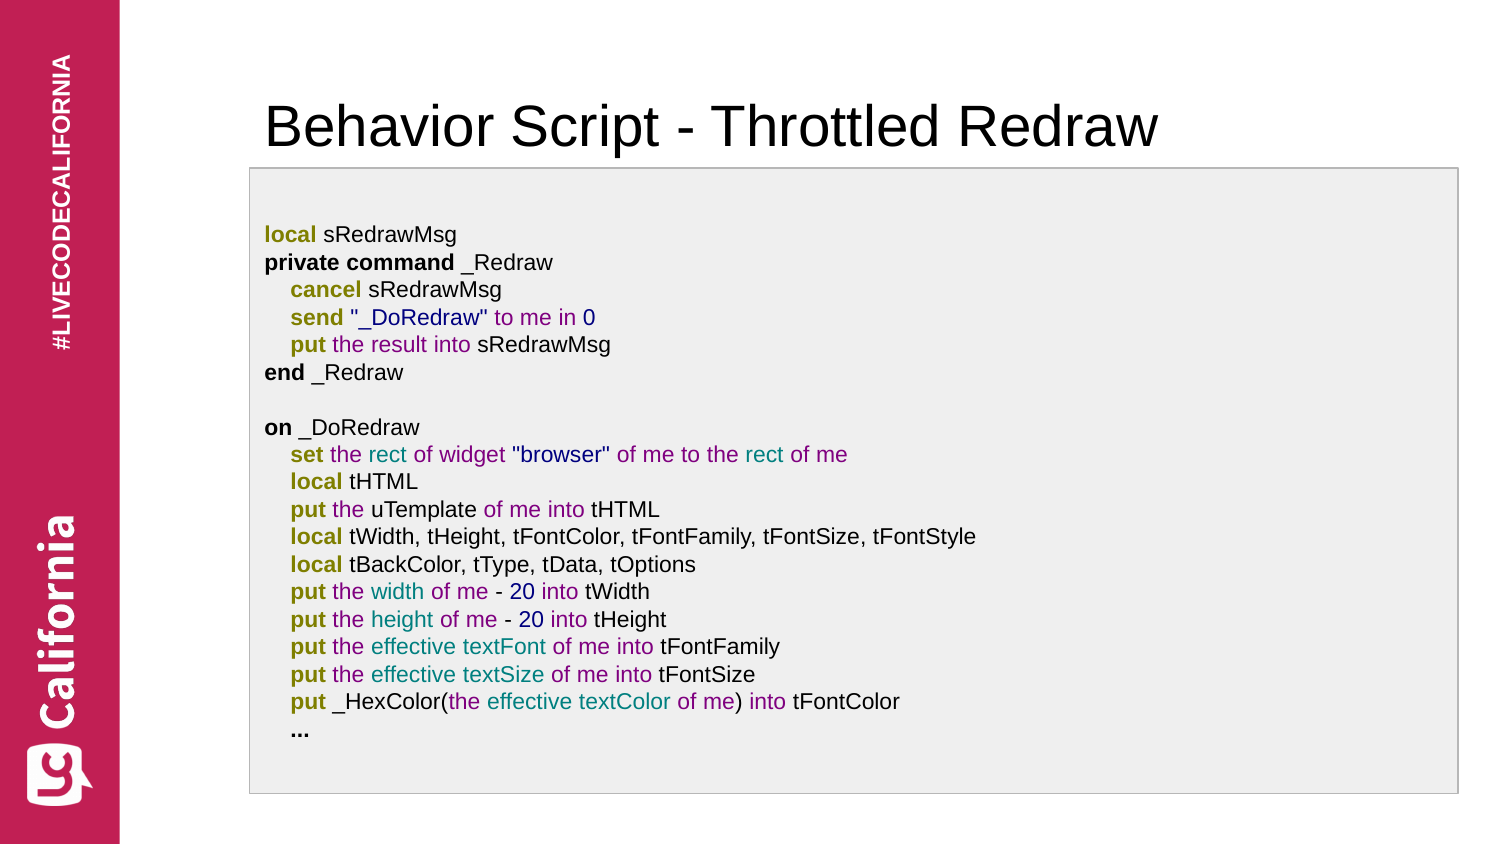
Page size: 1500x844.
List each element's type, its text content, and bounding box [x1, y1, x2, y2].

picture [0, 0, 120, 844]
title Behavior Script - Throttled Redraw [249, 72, 1417, 167]
text_box local sRedrawMsg private command _Redraw cancel sRedrawMsg send "_DoRedraw" to me in 0 put the result into sRedrawMsg end _Redraw on _DoRedraw set the rect of widget "browser" of me to the rect of me local tHTML put the uTemplate of me into tHTML local tWidth, tHeight, tFontColor, tFontFamily, tFontSize, tFontStyle local tBackColor, tType, tData, tOptions put the width of me - 20 into tWidth put the height of me - 20 into tHeight put the effective textFont of me into tFontFamily put the effective textSize of me into tFontSize put _HexColor(the effective textColor of me) into tFontColor ... [249, 167, 1459, 794]
